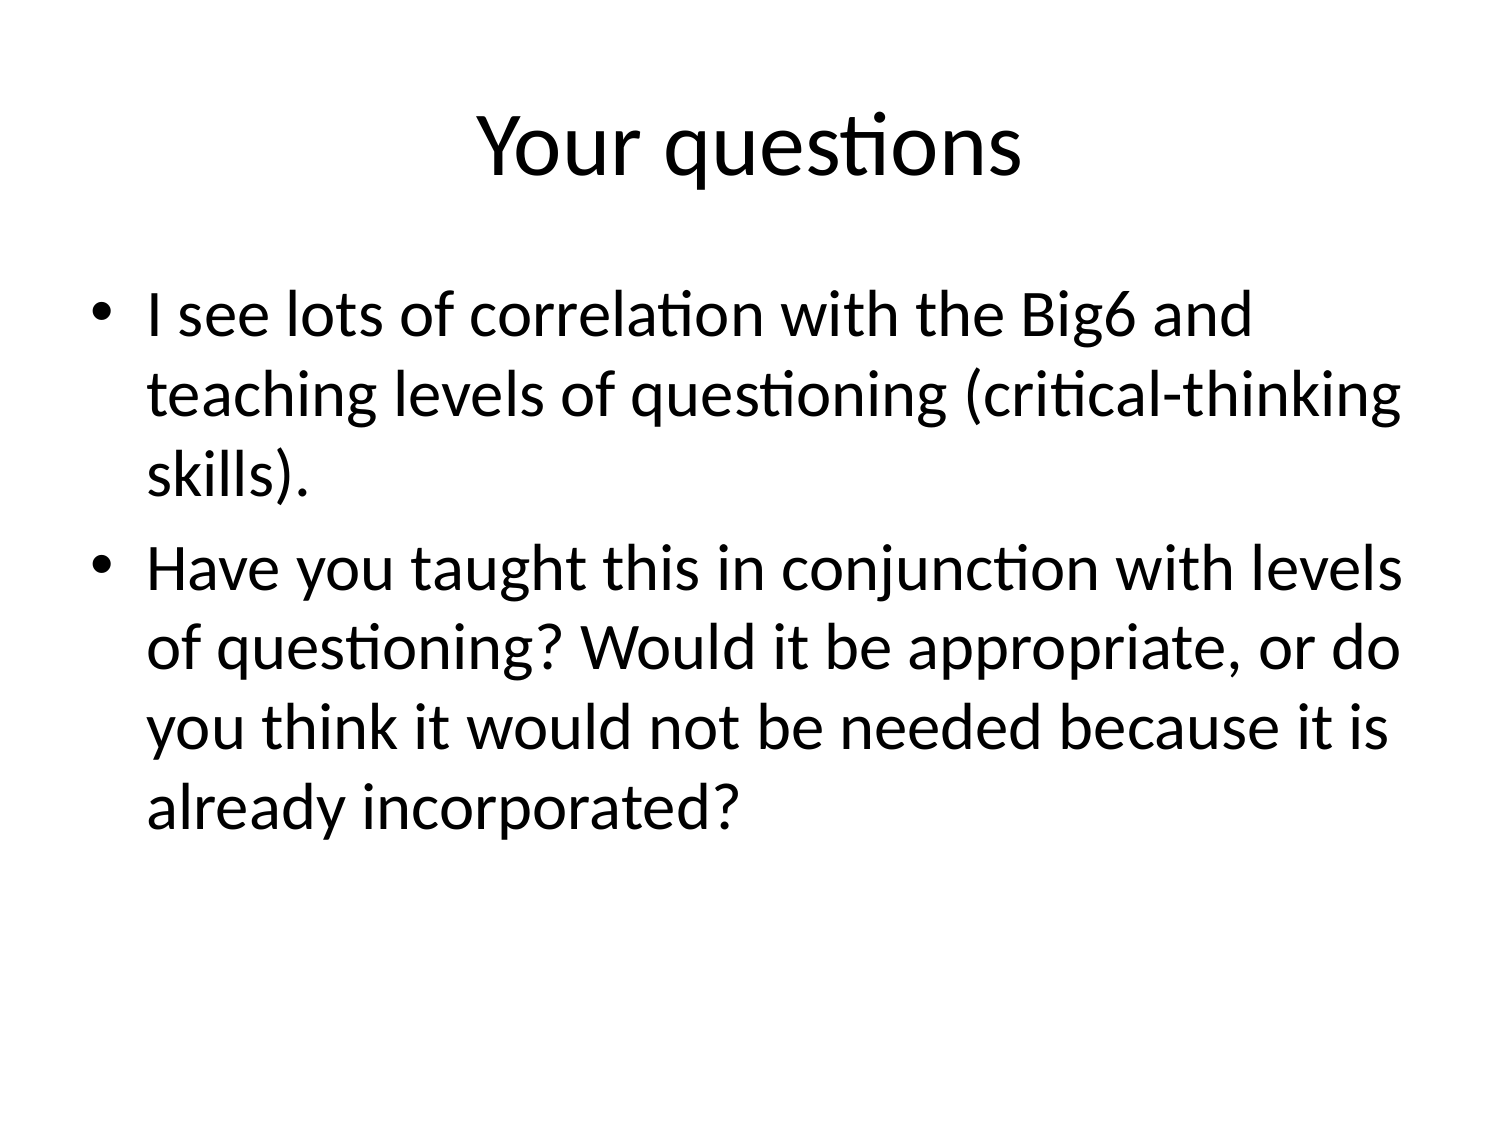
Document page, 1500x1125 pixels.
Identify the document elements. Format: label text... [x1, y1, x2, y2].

title Your questions [75, 45, 1425, 233]
list I see lots of correlation with the Big6 and teaching levels of questioning (critical-thinking skills). Have you taught this in conjunction with levels of questioning? Would it be appropriate, or do you think it would not be needed because it is already incorporated? [75, 262, 1425, 1005]
